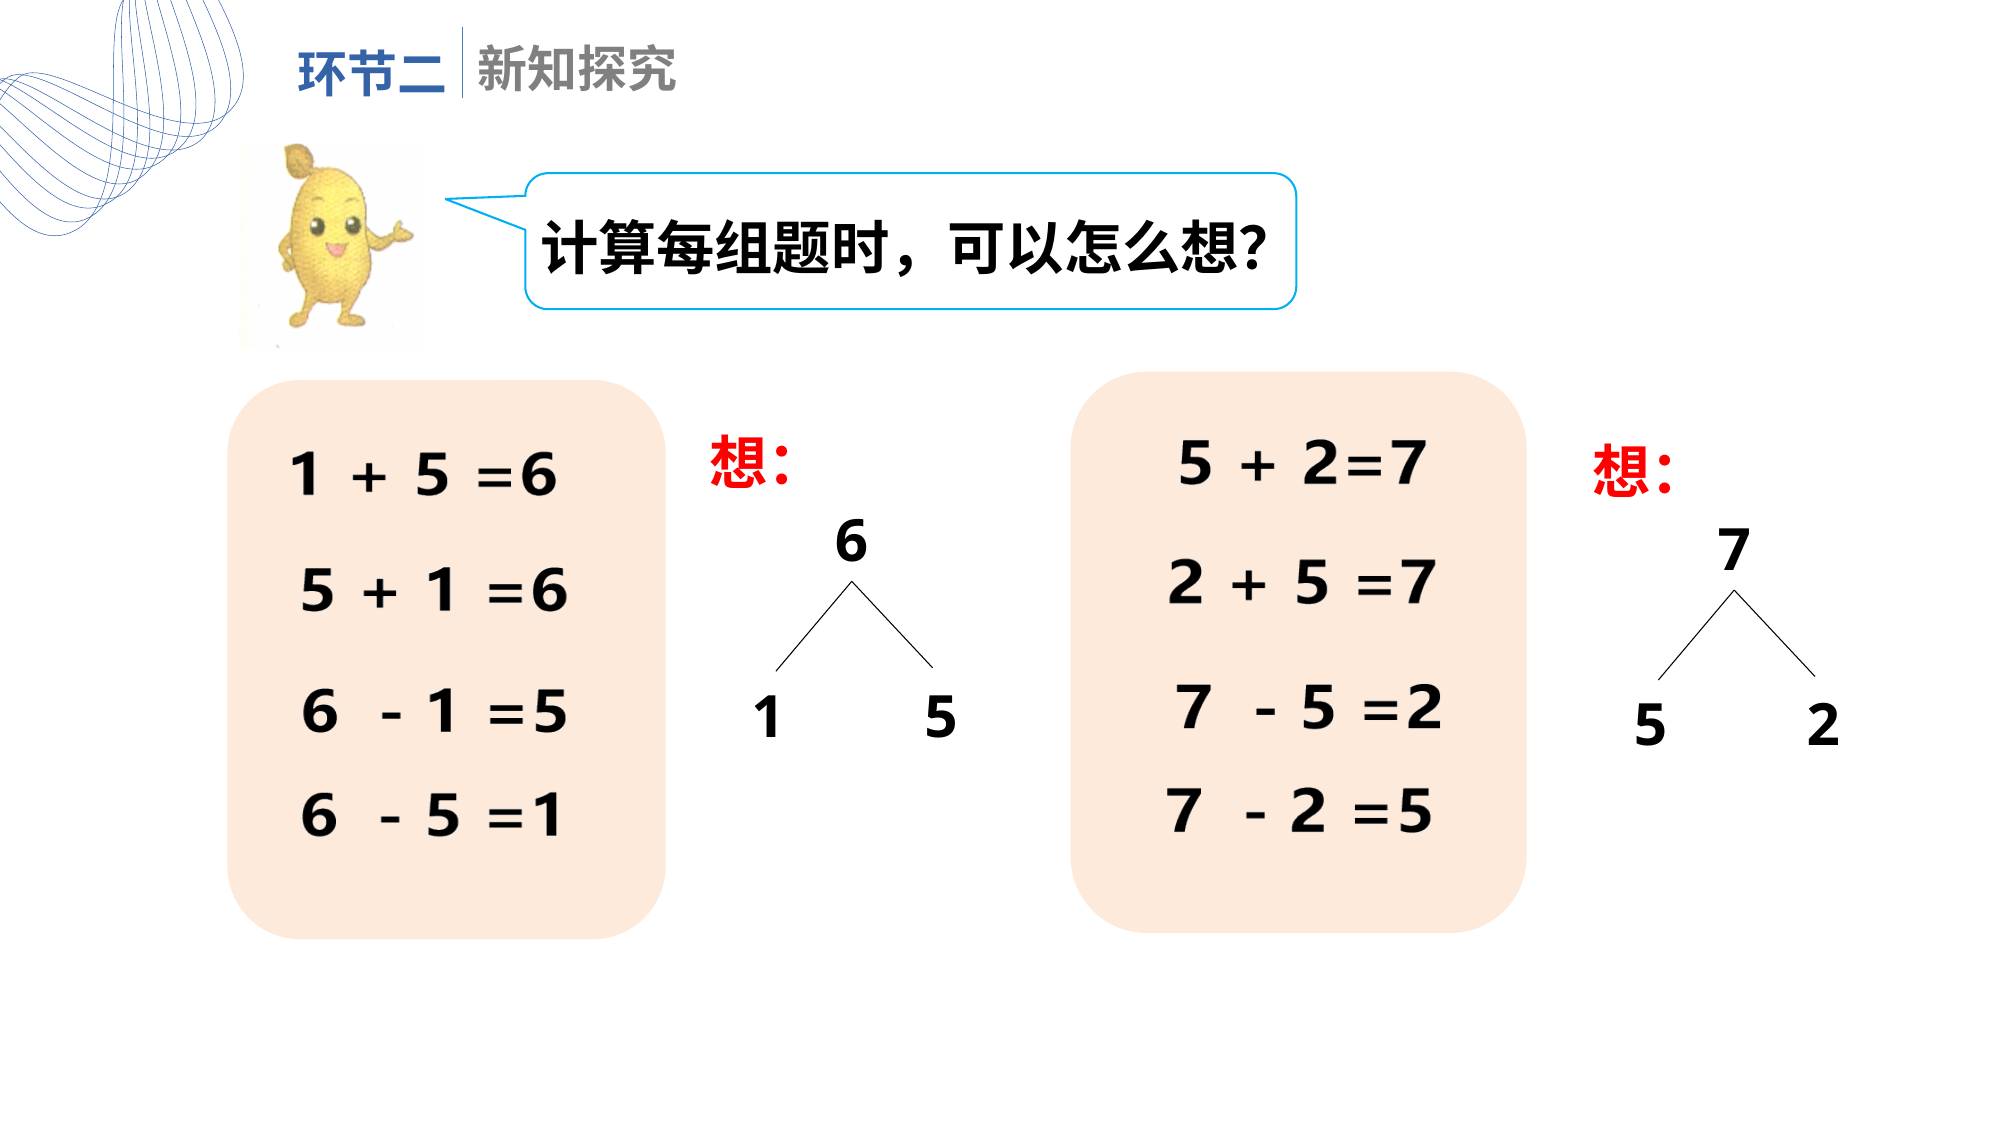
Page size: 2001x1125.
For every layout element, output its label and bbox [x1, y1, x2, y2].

text_box [1577, 427, 1879, 766]
text_box [239, 143, 1359, 350]
text_box [694, 418, 996, 757]
text_box [227, 380, 666, 940]
text_box [1070, 371, 1527, 933]
